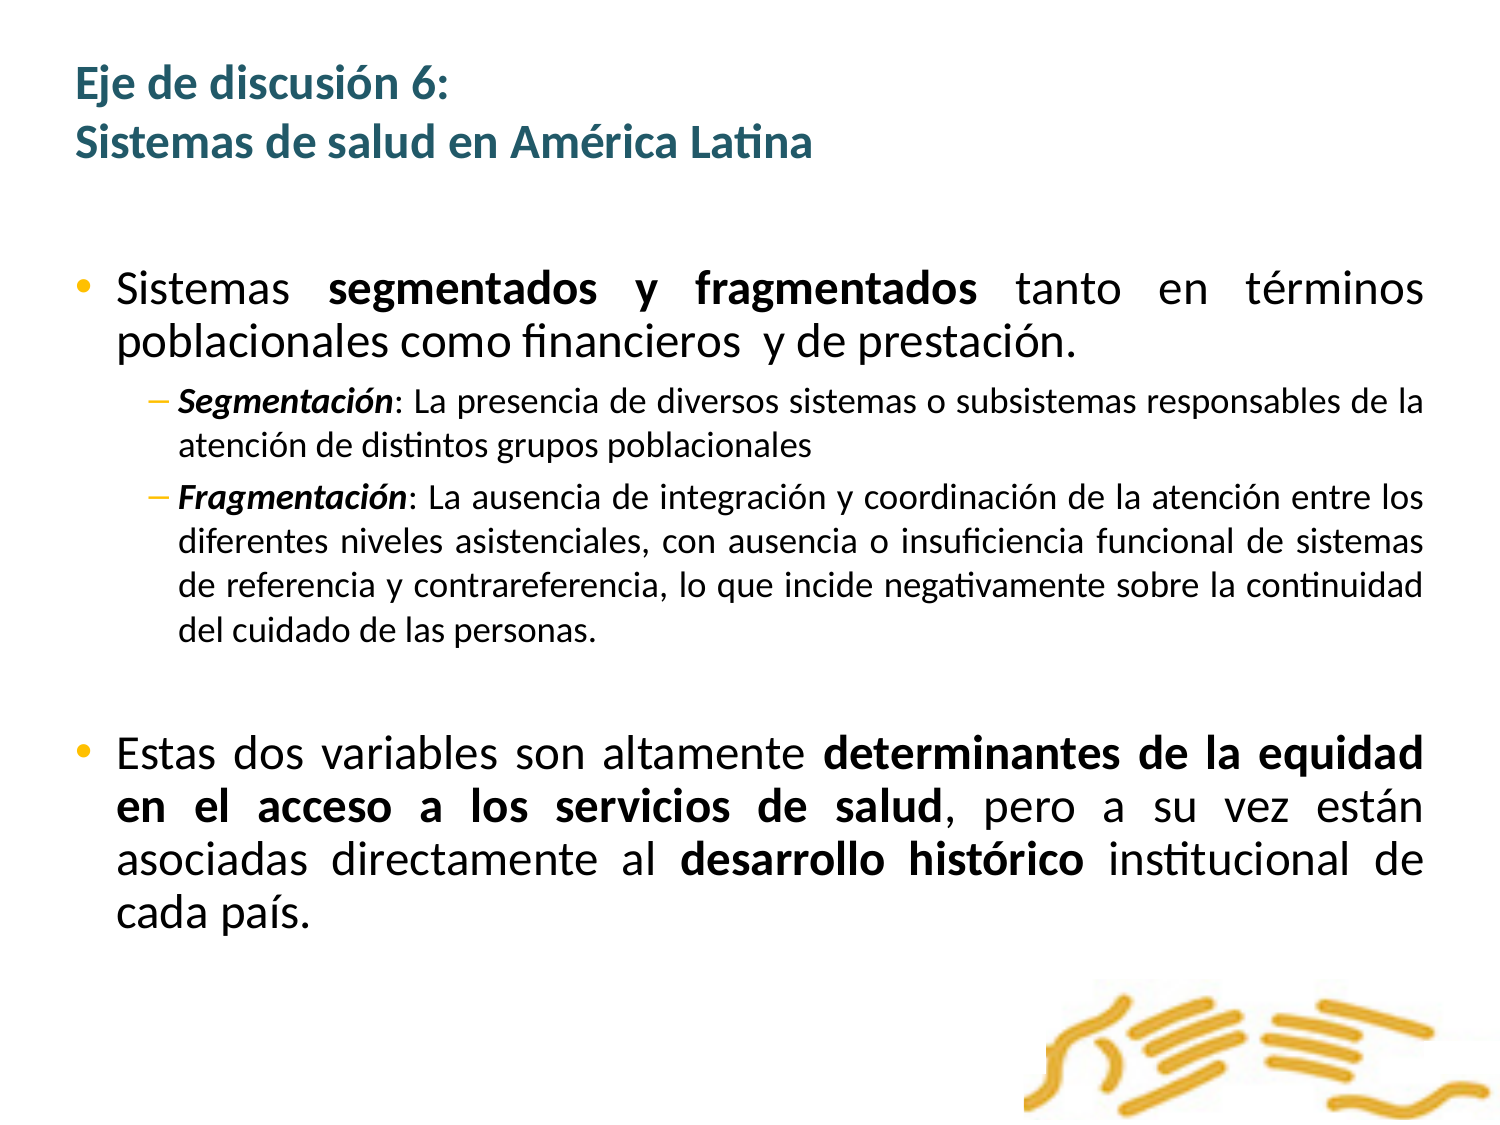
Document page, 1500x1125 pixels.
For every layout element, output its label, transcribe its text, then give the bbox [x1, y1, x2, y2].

title Eje de discusión 6: Sistemas de salud en América Latina [75, 45, 1425, 233]
list Sistemas segmentados y fragmentados tanto en términos poblacionales como financieros y de prestación. Segmentación: La presencia de diversos sistemas o subsistemas responsables de la atención de distintos grupos poblacionales Fragmentación: La ausencia de integración y coordinación de la atención entre los diferentes niveles asistenciales, con ausencia o insuficiencia funcional de sistemas de referencia y contrareferencia, lo que incide negativamente sobre la continuidad del cuidado de las personas. Estas dos variables son altamente determinantes de la equidad en el acceso a los servicios de salud, pero a su vez están asociadas directamente al desarrollo histórico institucional de cada país. [75, 262, 1425, 1005]
picture [1023, 979, 1500, 1120]
